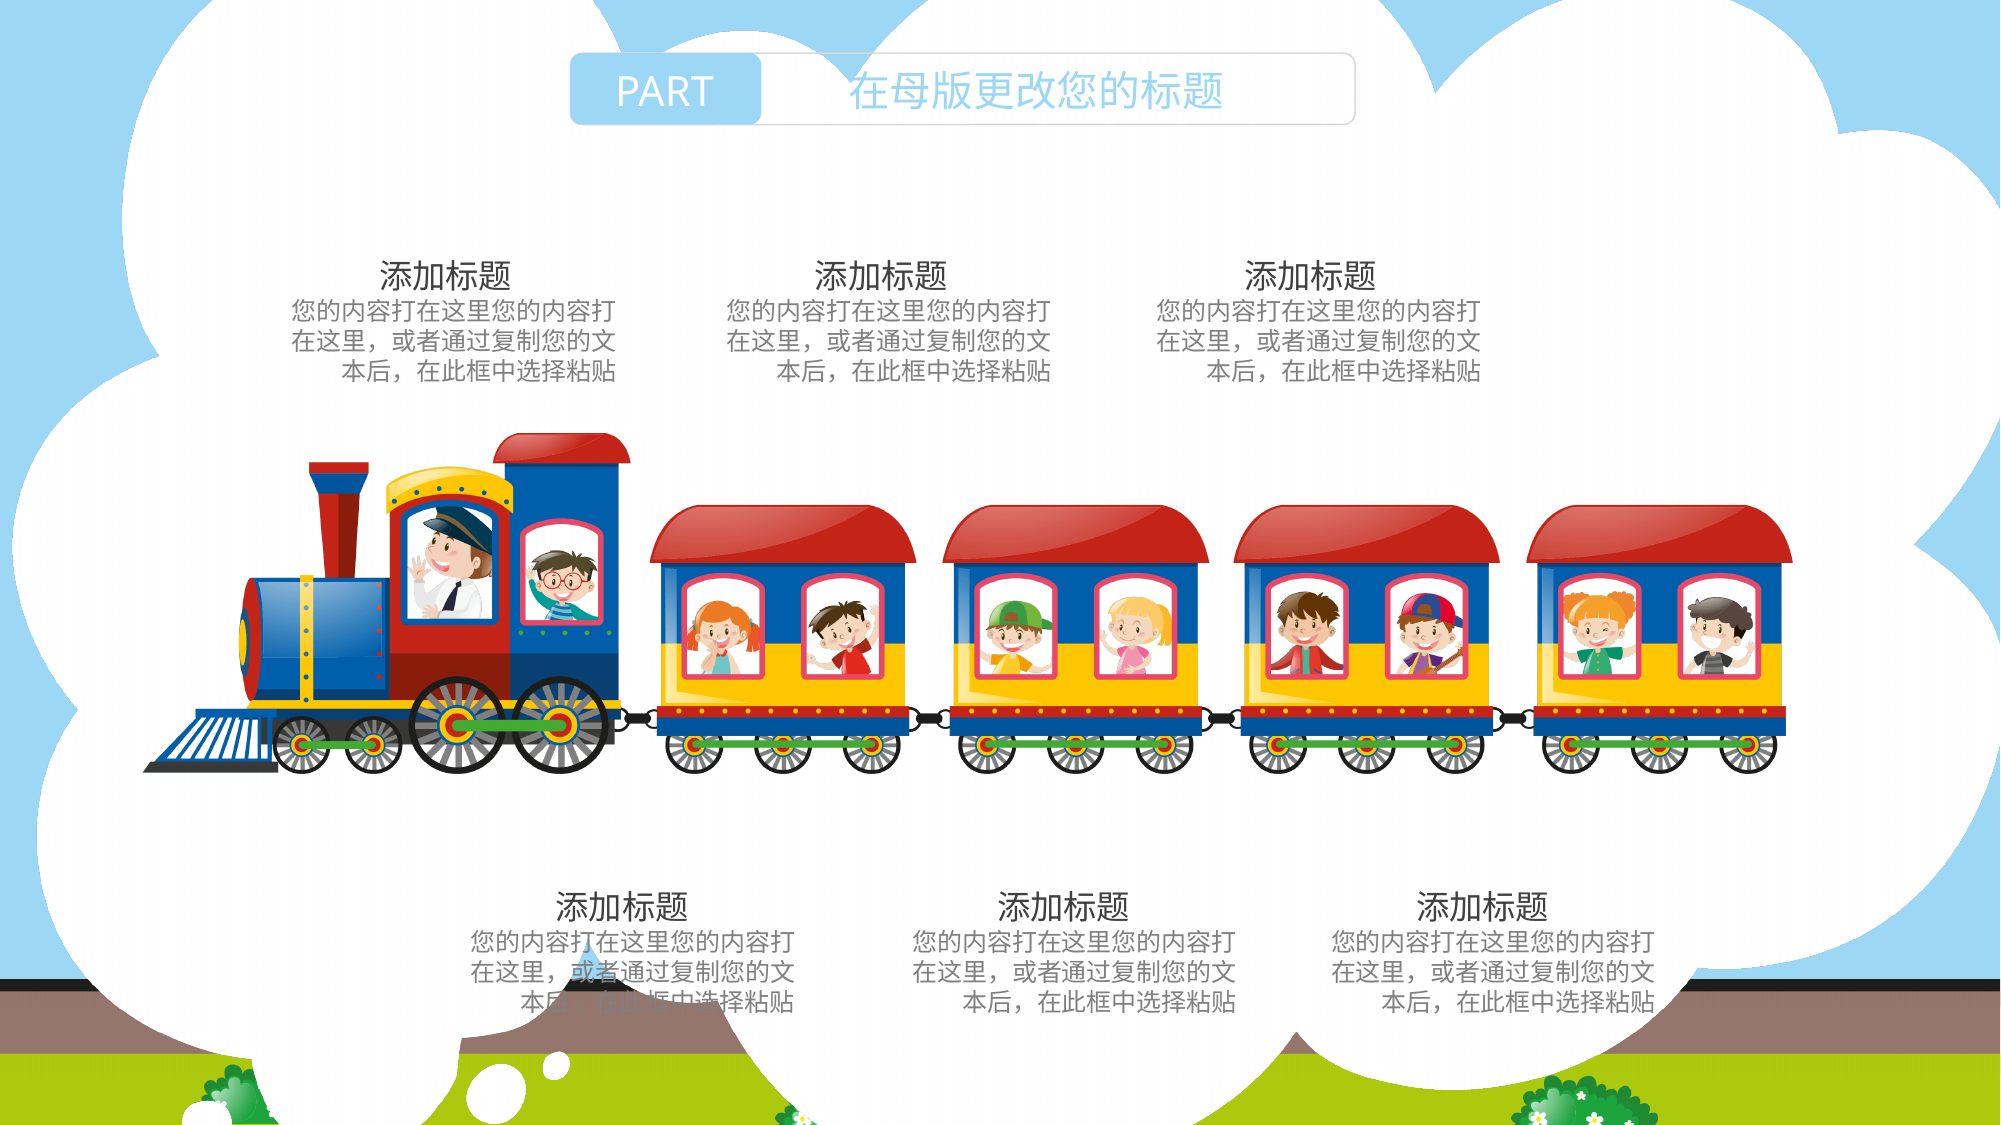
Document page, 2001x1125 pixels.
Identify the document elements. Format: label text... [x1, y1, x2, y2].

text_box 添加标题 您的内容打在这里您的内容打在这里，或者通过复制您的文本后，在此框中选择粘贴 [275, 247, 617, 386]
text_box 添加标题 您的内容打在这里您的内容打在这里，或者通过复制您的文本后，在此框中选择粘贴 [1309, 878, 1656, 1017]
text_box 添加标题 您的内容打在这里您的内容打在这里，或者通过复制您的文本后，在此框中选择粘贴 [710, 247, 1052, 386]
text_box 添加标题 您的内容打在这里您的内容打在这里，或者通过复制您的文本后，在此框中选择粘贴 [890, 878, 1237, 1017]
text_box 添加标题 您的内容打在这里您的内容打在这里，或者通过复制您的文本后，在此框中选择粘贴 [448, 878, 796, 1017]
text_box 添加标题 您的内容打在这里您的内容打在这里，或者通过复制您的文本后，在此框中选择粘贴 [1140, 247, 1482, 386]
picture [0, 0, 2001, 1125]
